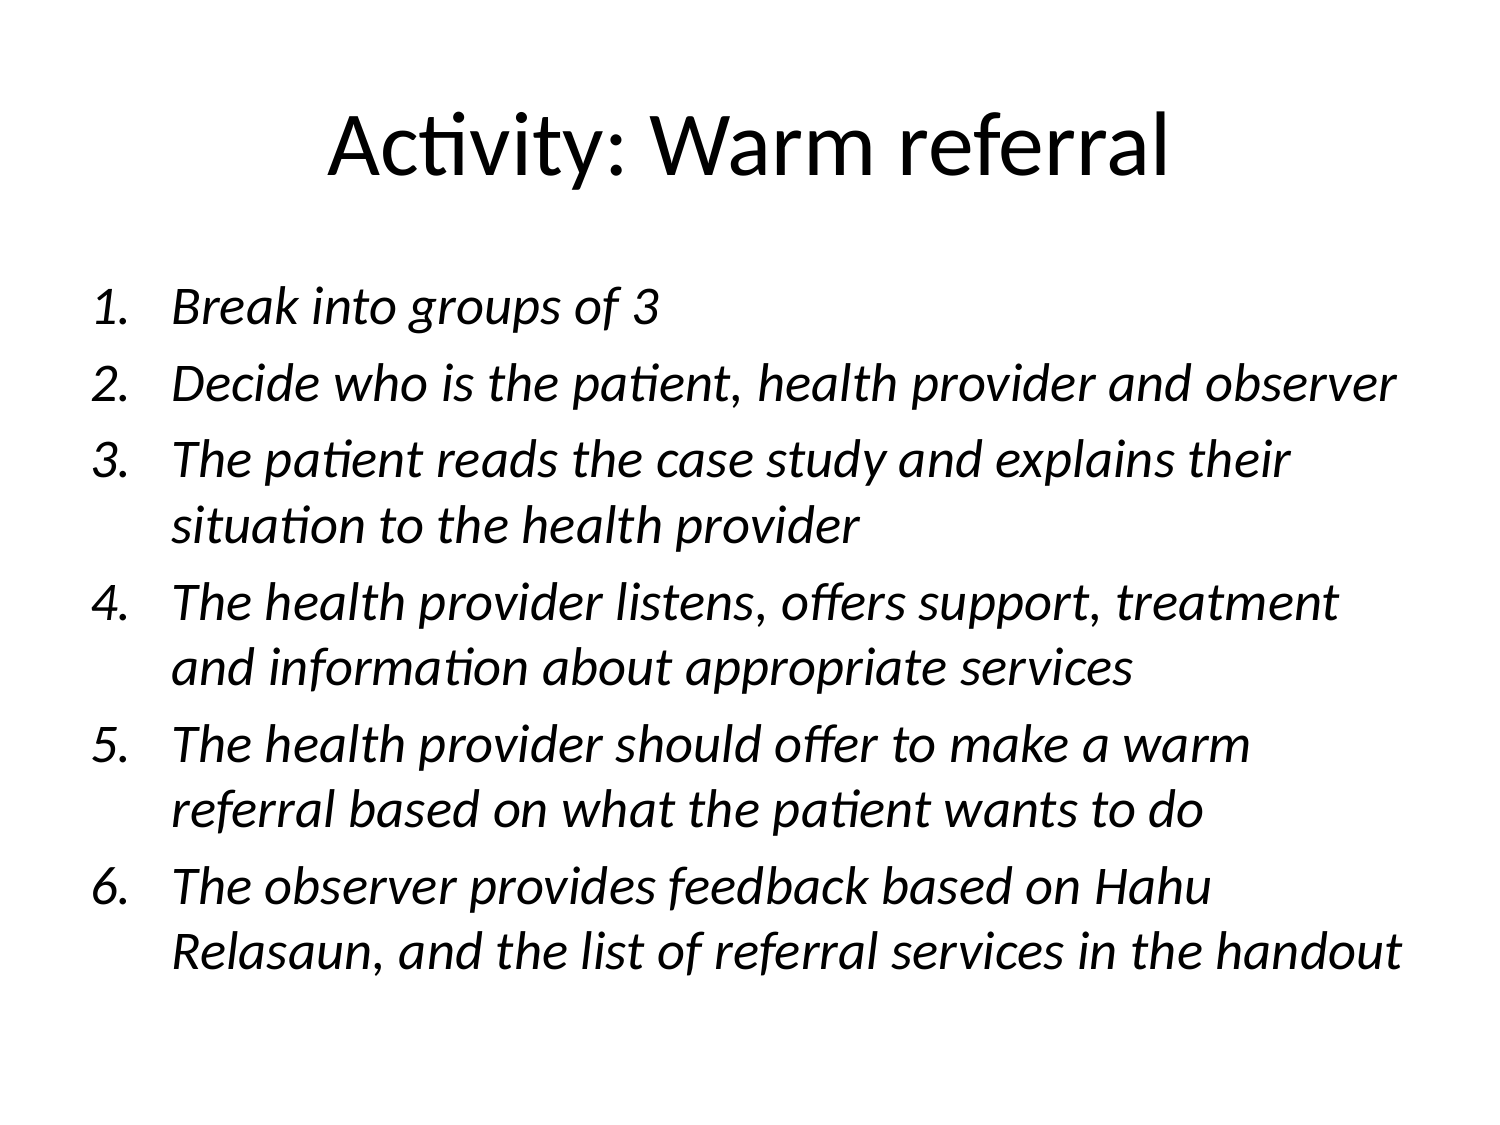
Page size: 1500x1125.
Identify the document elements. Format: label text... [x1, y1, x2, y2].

title Activity: Warm referral [75, 45, 1425, 233]
list Break into groups of 3 Decide who is the patient, health provider and observer The patient reads the case study and explains their situation to the health provider The health provider listens, offers support, treatment and information about appropriate services The health provider should offer to make a warm referral based on what the patient wants to do The observer provides feedback based on Hahu Relasaun, and the list of referral services in the handout [75, 262, 1425, 1005]
